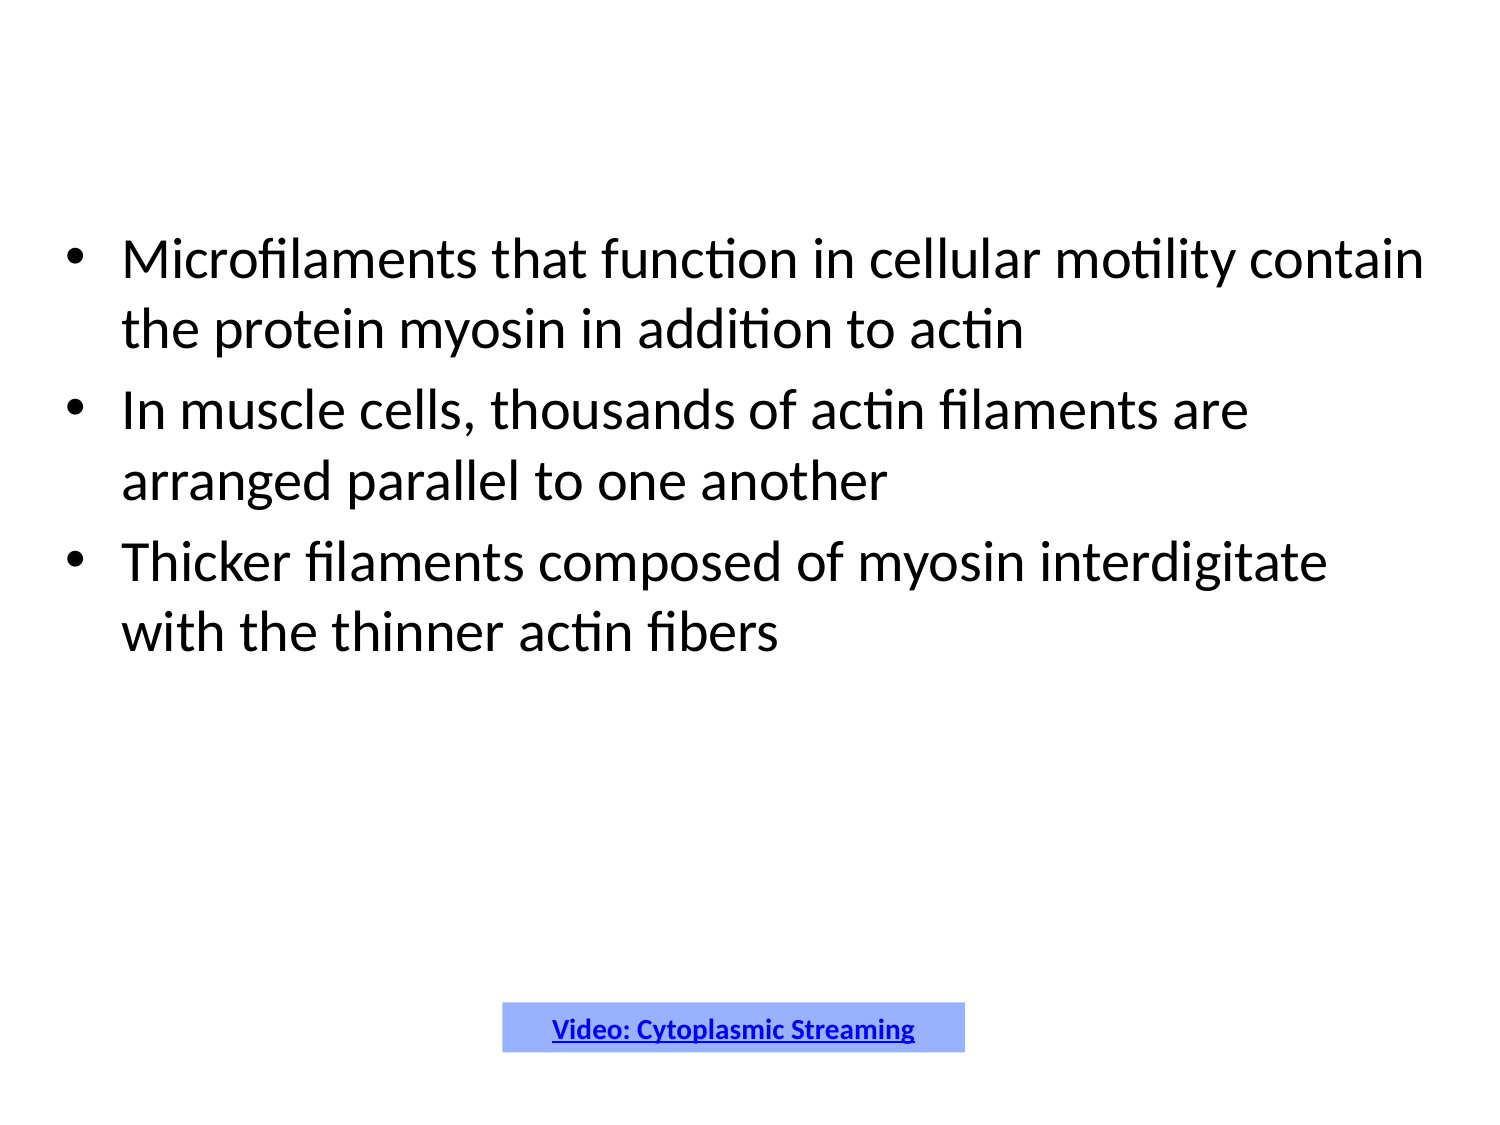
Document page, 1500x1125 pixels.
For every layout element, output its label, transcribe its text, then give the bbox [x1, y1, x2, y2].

list Microfilaments that function in cellular motility contain the protein myosin in addition to actin In muscle cells, thousands of actin filaments are arranged parallel to one another Thicker filaments composed of myosin interdigitate with the thinner actin fibers [50, 212, 1450, 965]
text_box Video: Cytoplasmic Streaming [502, 1002, 965, 1053]
